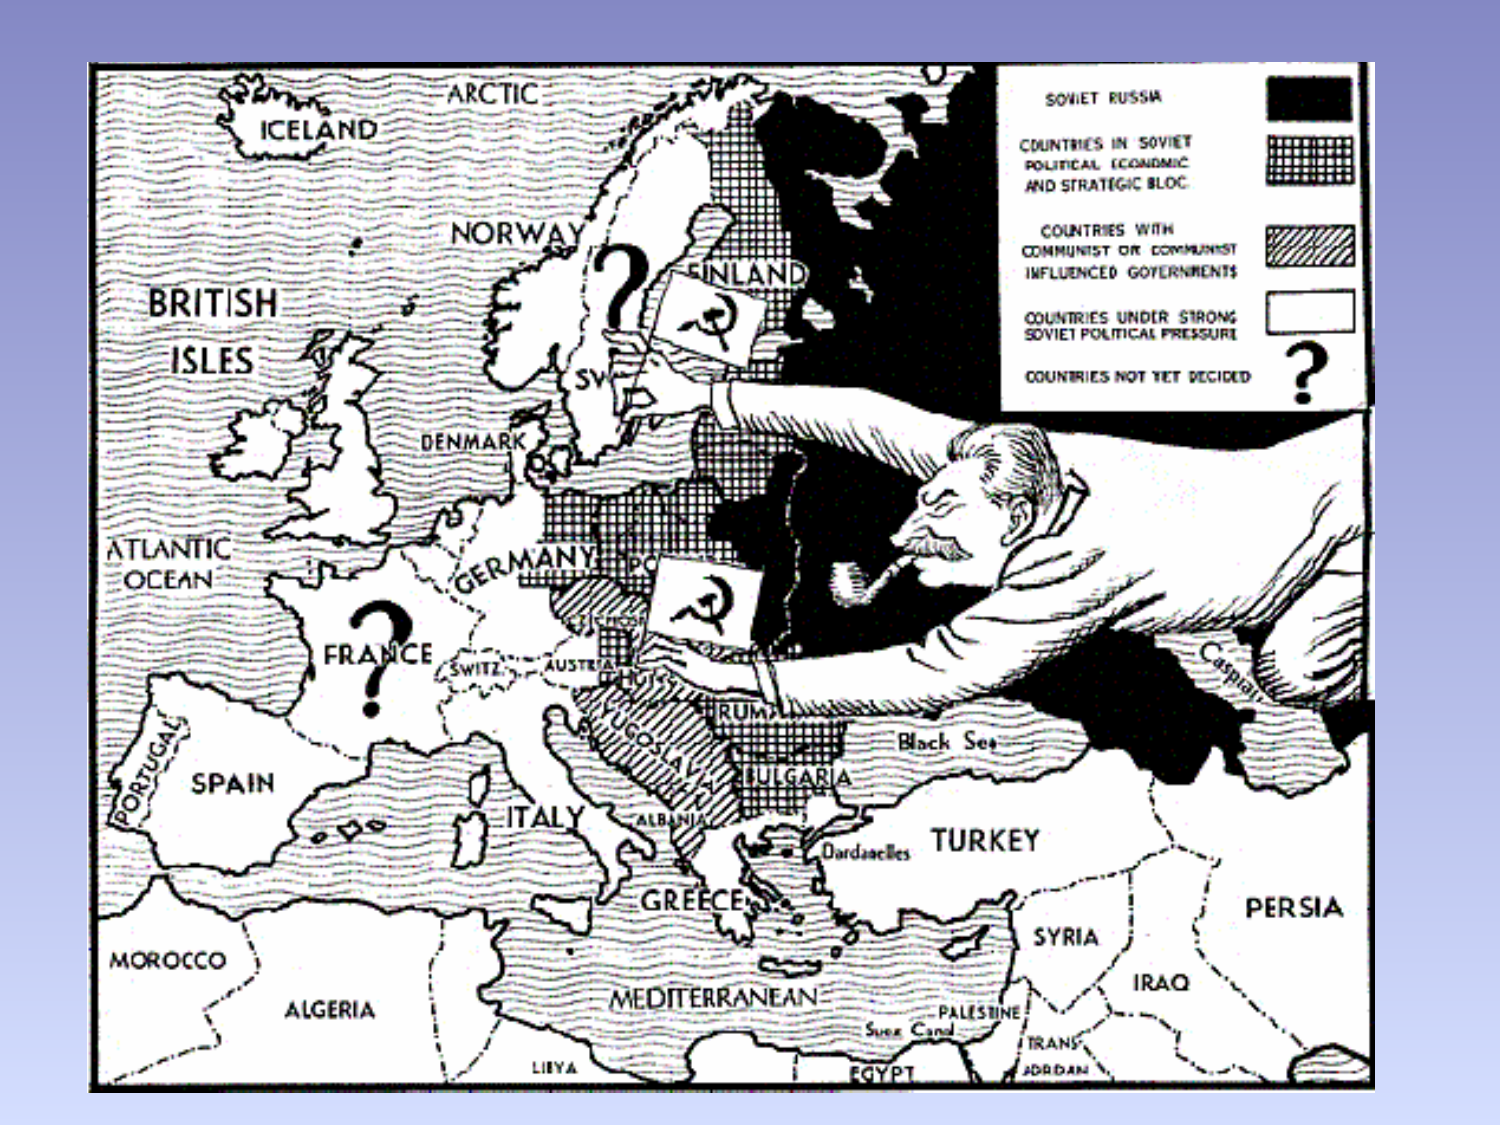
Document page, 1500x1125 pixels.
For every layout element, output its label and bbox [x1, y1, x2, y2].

list [87, 62, 1376, 1093]
